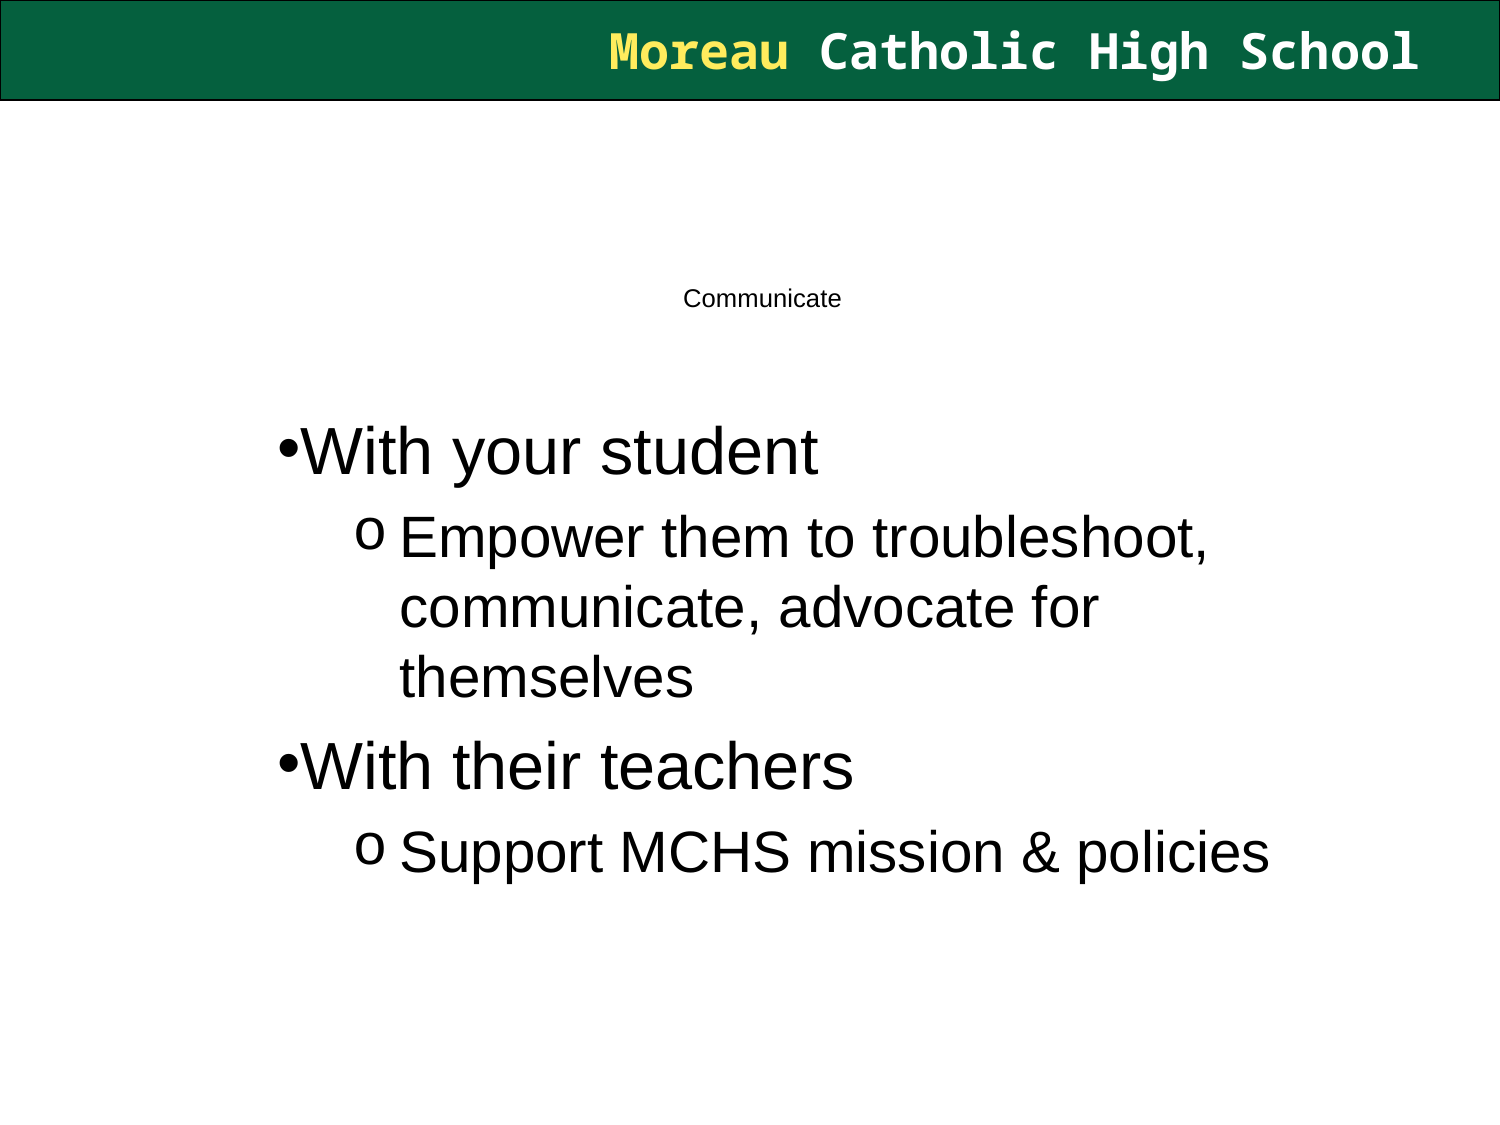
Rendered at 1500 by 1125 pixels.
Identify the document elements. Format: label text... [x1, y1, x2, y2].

subtitle With your student Empower them to troubleshoot, communicate, advocate for themselves With their teachers Support MCHS mission & policies [262, 399, 1313, 938]
title Communicate [124, 212, 1401, 413]
